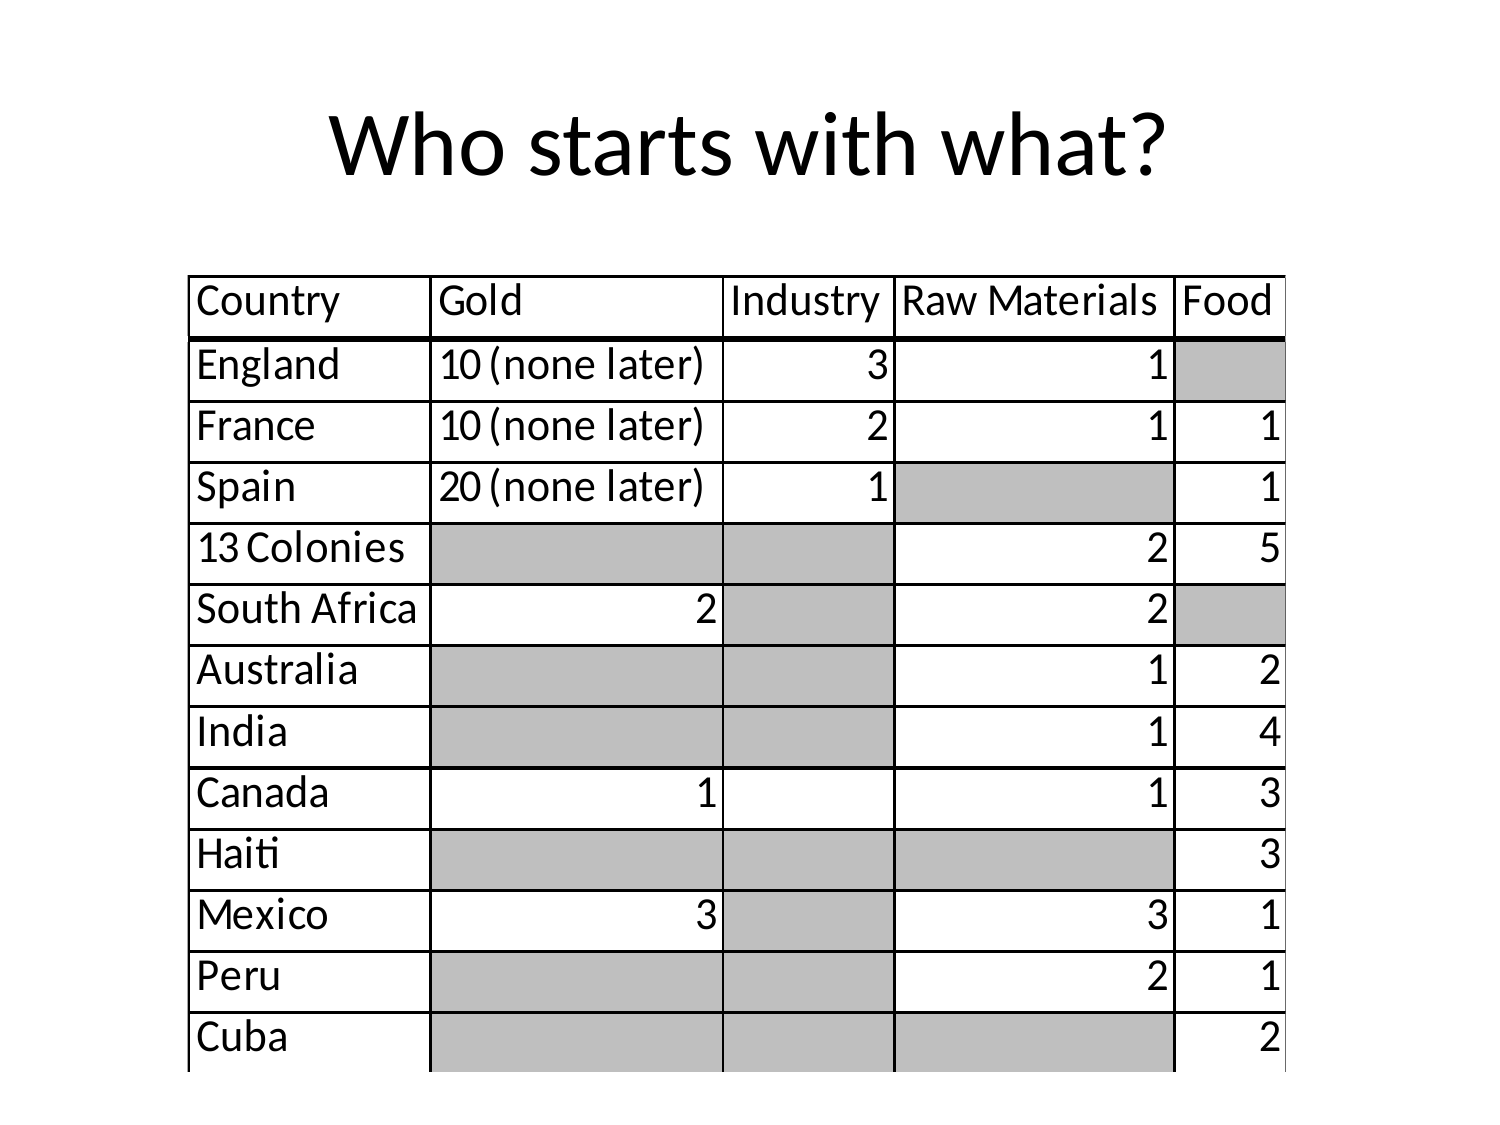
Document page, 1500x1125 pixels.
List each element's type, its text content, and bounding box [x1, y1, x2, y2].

title Who starts with what? [75, 45, 1425, 233]
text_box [187, 274, 1289, 1076]
